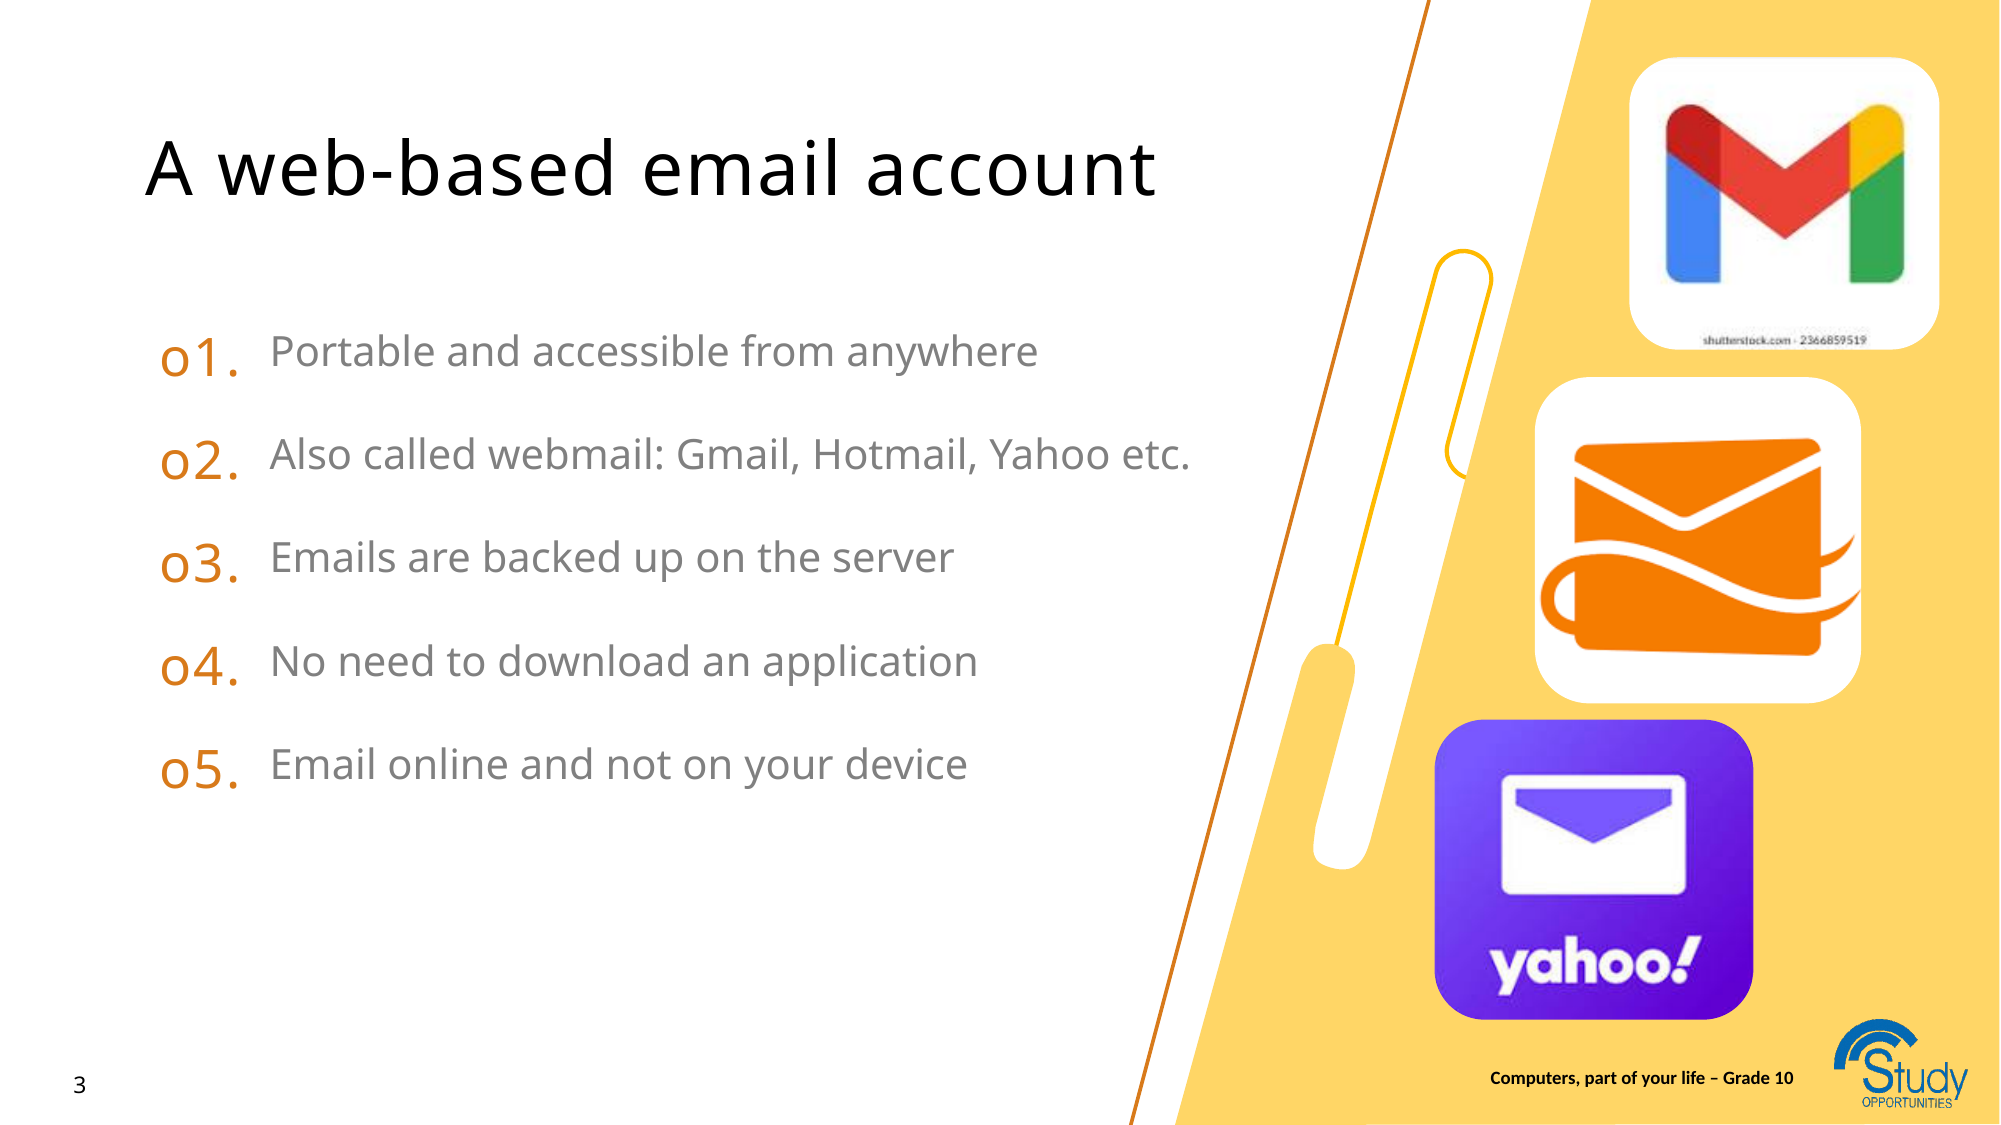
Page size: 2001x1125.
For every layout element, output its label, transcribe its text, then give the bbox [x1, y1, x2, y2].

list o5. [135, 699, 265, 788]
picture [1174, 0, 2000, 1125]
list Emails are backed up on the server [269, 493, 1171, 582]
list o1. [135, 287, 265, 375]
list Portable and accessible from anywhere [269, 287, 1171, 375]
list Also called webmail: Gmail, Hotmail, Yahoo etc. [269, 390, 1171, 478]
list o3. [135, 493, 265, 581]
list o2. [135, 390, 265, 478]
text_box 3 [0, 1062, 102, 1123]
list Email online and not on your device [269, 700, 1171, 788]
list No need to download an application [269, 596, 1171, 685]
title A web-based email account [130, 52, 1171, 220]
list o4. [135, 596, 265, 684]
